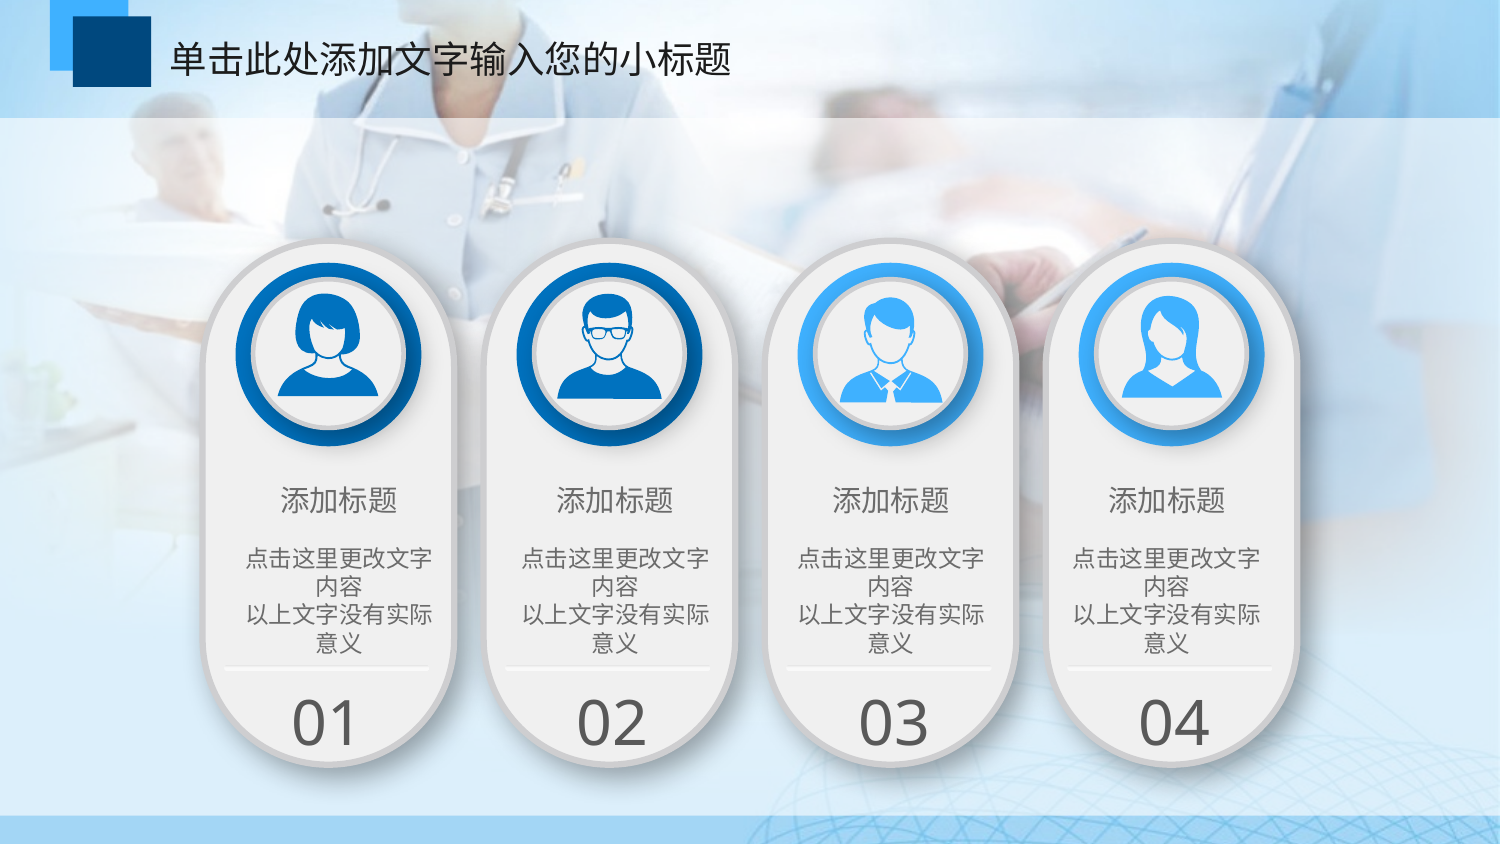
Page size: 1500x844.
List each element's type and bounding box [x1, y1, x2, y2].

picture [0, 816, 1500, 844]
text_box [764, 240, 1017, 765]
text_box [1045, 240, 1298, 765]
text_box [483, 240, 736, 765]
text_box [202, 240, 455, 765]
picture [0, 0, 1500, 118]
